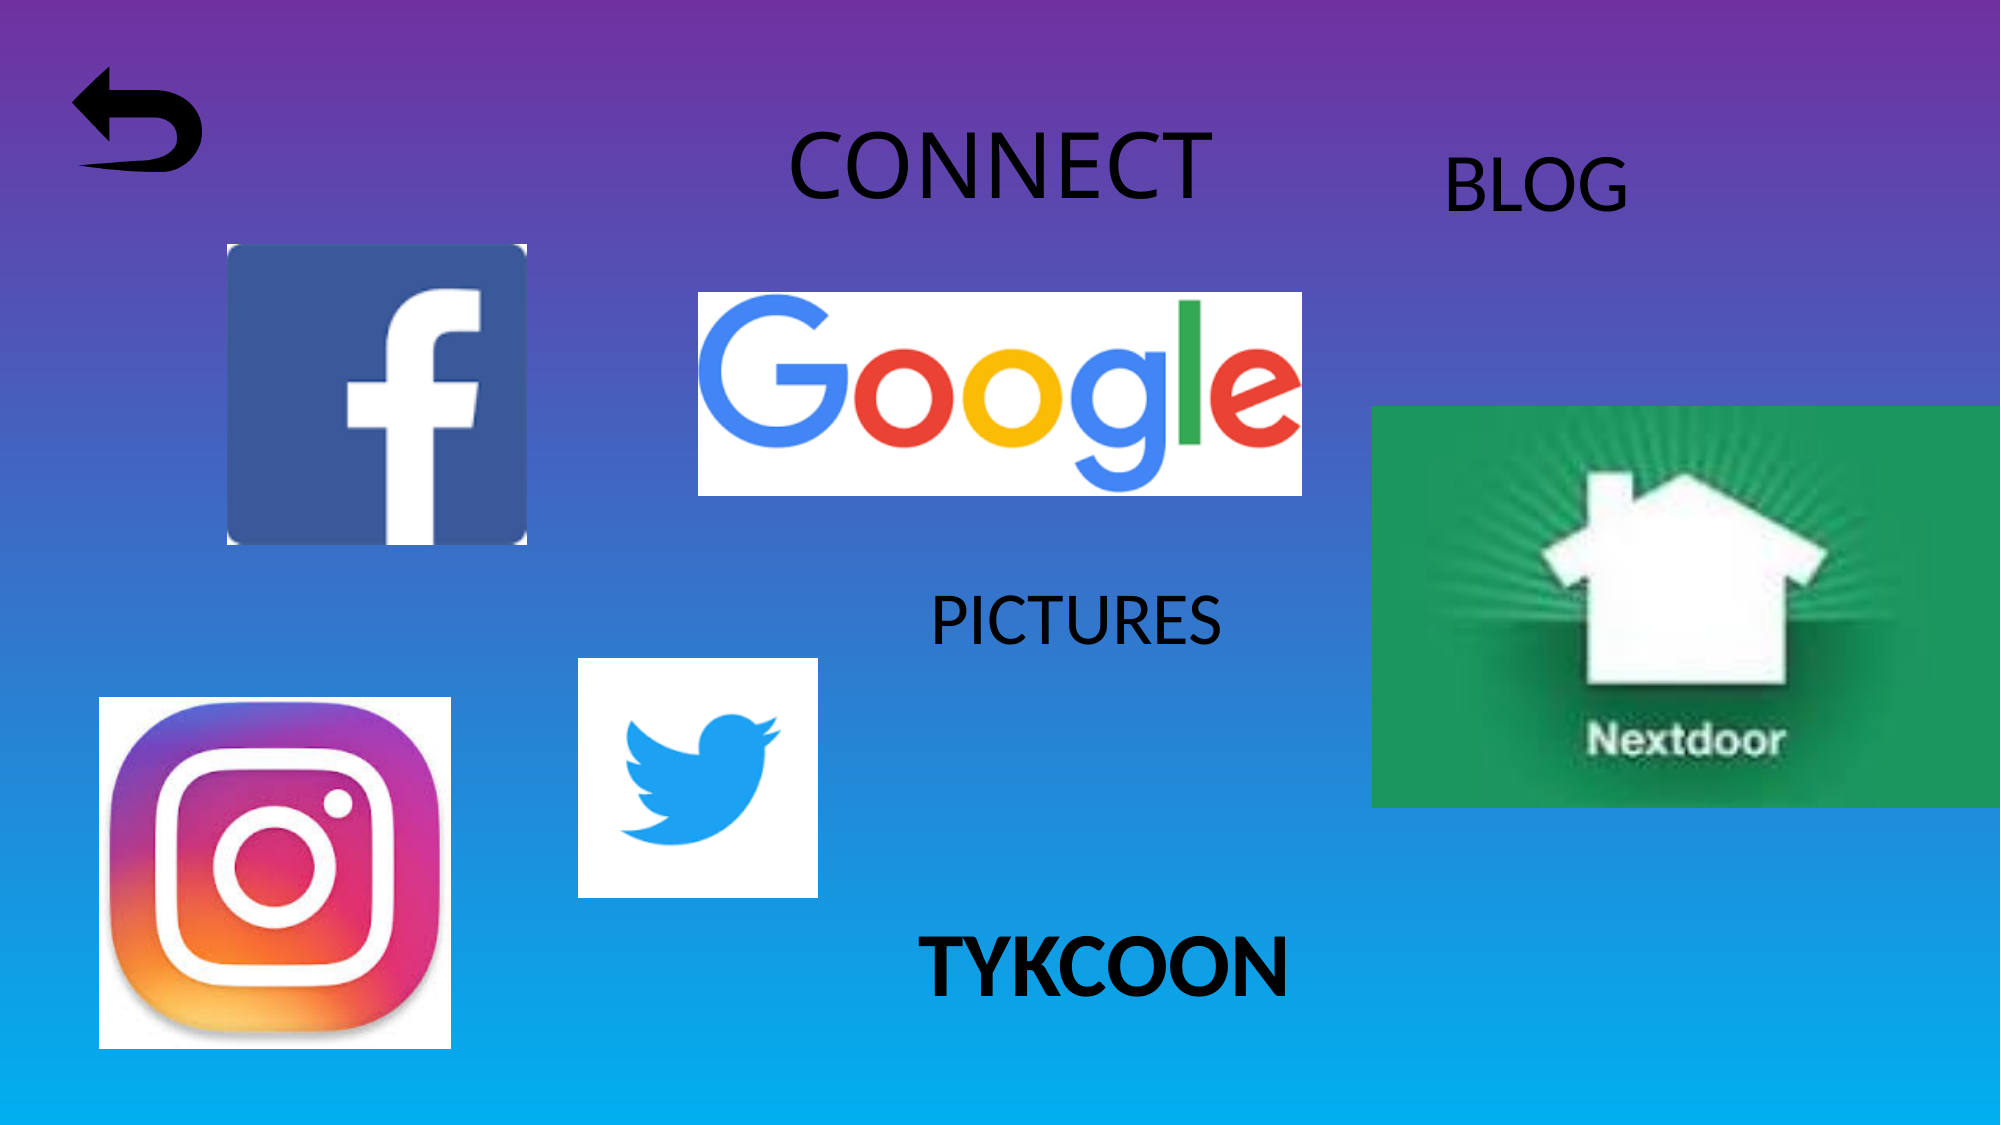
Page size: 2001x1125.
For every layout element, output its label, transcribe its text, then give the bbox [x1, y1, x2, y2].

text_box BLOG [1428, 121, 1922, 236]
picture [1372, 406, 2000, 808]
picture [62, 44, 213, 195]
picture [0, 697, 903, 1048]
picture [698, 292, 1302, 496]
text_box TYKCOON [903, 897, 1327, 1023]
text_box PICTURES [915, 562, 1327, 667]
title CONNECT [137, 59, 1863, 278]
picture [578, 658, 818, 898]
picture [227, 244, 527, 545]
